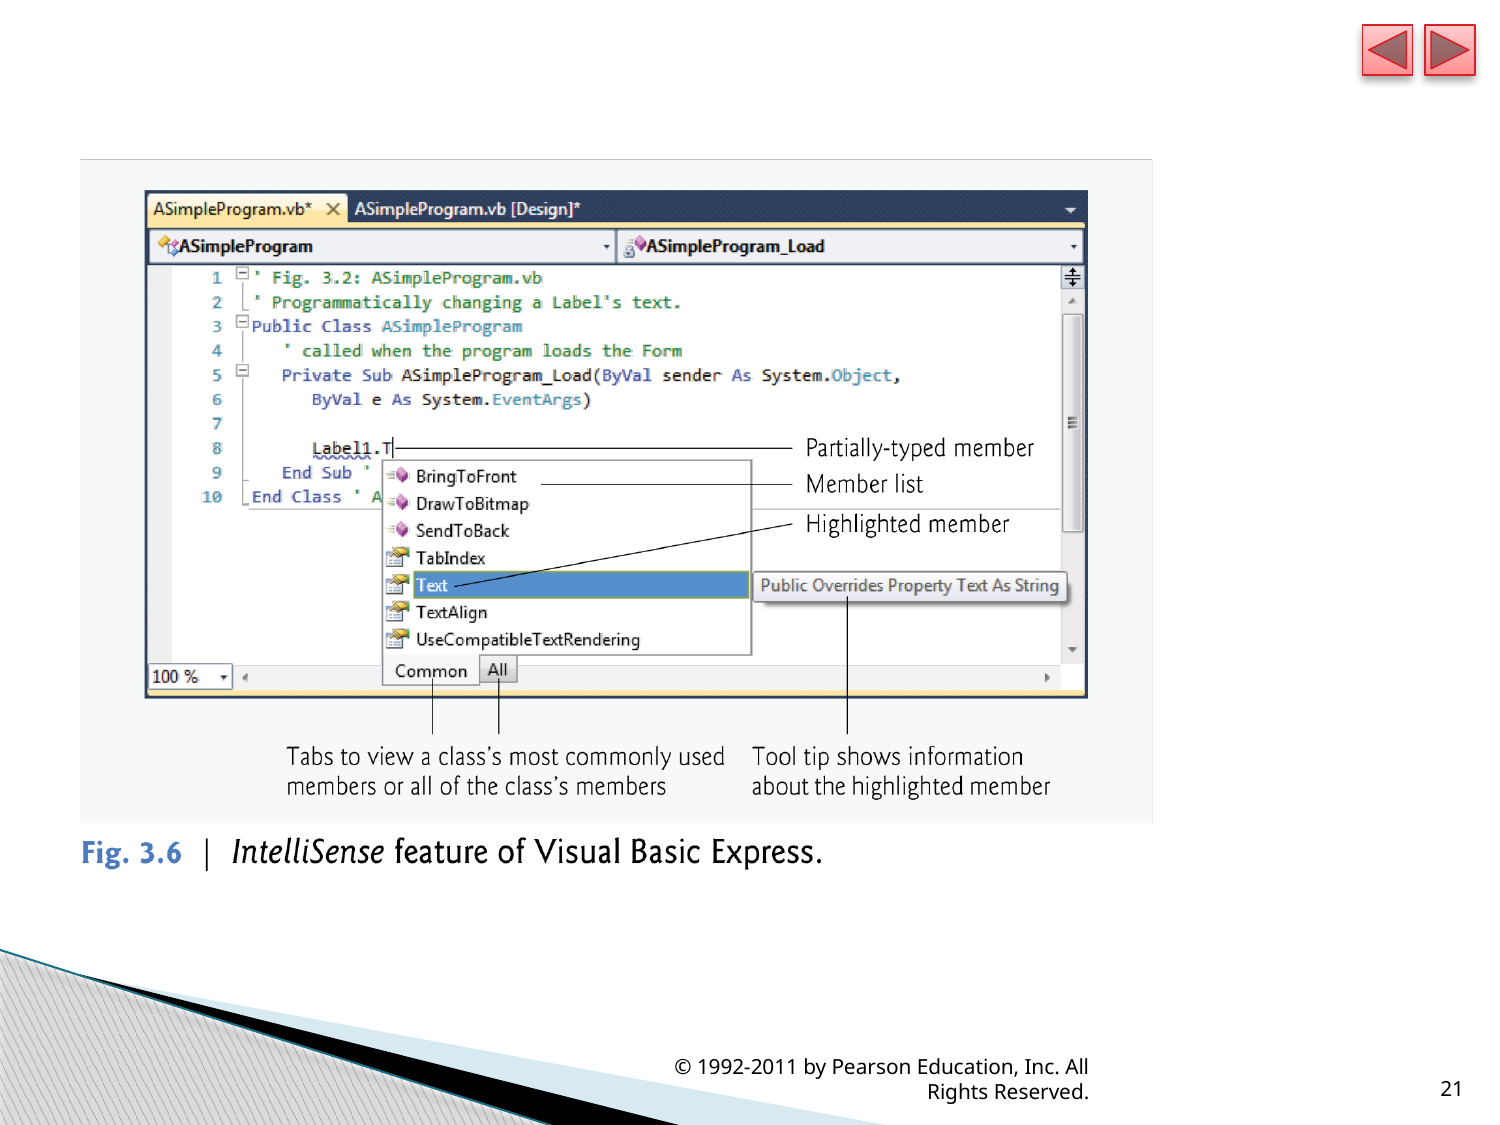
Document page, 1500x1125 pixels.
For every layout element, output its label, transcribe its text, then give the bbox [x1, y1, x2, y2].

picture [0, 106, 1500, 1018]
slide_number 21 [1418, 1051, 1479, 1112]
footer © 1992-2011 by Pearson Education, Inc. All Rights Reserved. [650, 1051, 1105, 1112]
